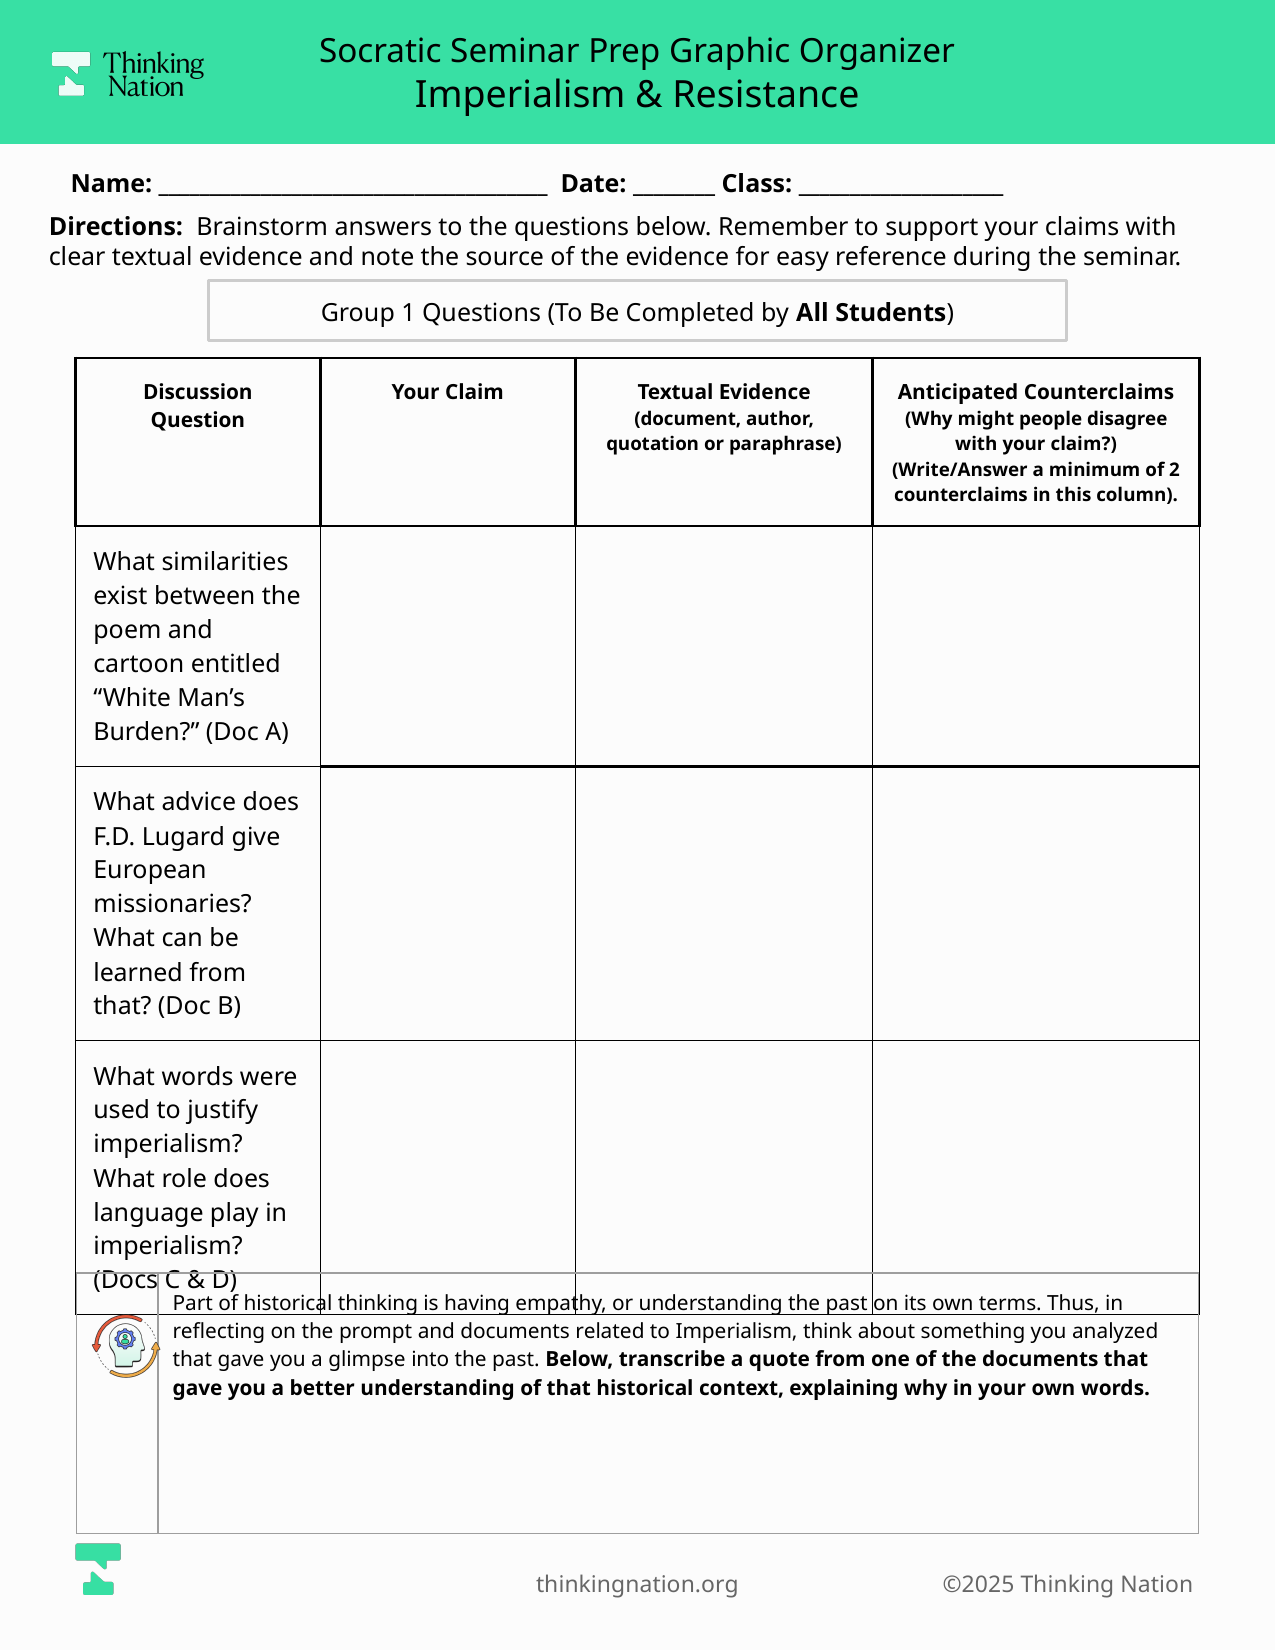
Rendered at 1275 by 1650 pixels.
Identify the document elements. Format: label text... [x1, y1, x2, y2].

table_header Your Claim [322, 359, 574, 525]
table_header Part of historical thinking is having empathy, or understanding the past on its own terms. Thus, in reflecting on the prompt and documents related to Imperialism, think about something you analyzed that gave you a glimpse into the past. Below, transcribe a quote from one of the documents that gave you a better understanding of that historical context, explaining why in your own words. [159, 1274, 1198, 1533]
table_cell [321, 527, 575, 765]
text_box Socratic Seminar Prep Graphic Organizer Imperialism & Resistance [0, 0, 1275, 144]
picture [62, 1533, 134, 1605]
table_cell What advice does F.D. Lugard give European missionaries? What can be learned from that? (Doc B) [76, 767, 320, 1040]
table_cell [873, 527, 1199, 765]
table_cell [576, 527, 872, 765]
table_cell [873, 1041, 1199, 1272]
text_box thinkingnation.org [486, 1553, 789, 1605]
table_cell What similarities exist between the poem and cartoon entitled “White Man’s Burden?” (Doc A) [76, 527, 320, 766]
table_header Anticipated Counterclaims (Why might people disagree with your claim?) (Write/Answer a minimum of 2 counterclaims in this column). [874, 359, 1198, 525]
table_header Textual Evidence (document, author, quotation or paraphrase) [577, 359, 871, 525]
text_box Directions: Brainstorm answers to the questions below. Remember to support your claims with clear textual evidence and note the source of the evidence for easy reference during the seminar. [31, 193, 1243, 288]
table_cell What words were used to justify imperialism? What role does language play in imperialism? (Docs C & D) [76, 1041, 320, 1272]
table_cell [576, 768, 872, 1040]
table_cell [321, 1041, 575, 1272]
table_cell [576, 1041, 872, 1272]
text_box Group 1 Questions (To Be Completed by All Students) [208, 280, 1067, 341]
table_header [77, 1274, 157, 1533]
table_header Discussion Question [77, 359, 319, 525]
text_box ©2025 Thinking Nation [907, 1553, 1210, 1605]
picture [85, 1306, 166, 1386]
table_cell [321, 768, 575, 1040]
picture [35, 37, 210, 110]
text_box Name: ______________________________________ Date: ________ Class: ____________________ [55, 152, 1223, 212]
table_cell [873, 768, 1199, 1040]
